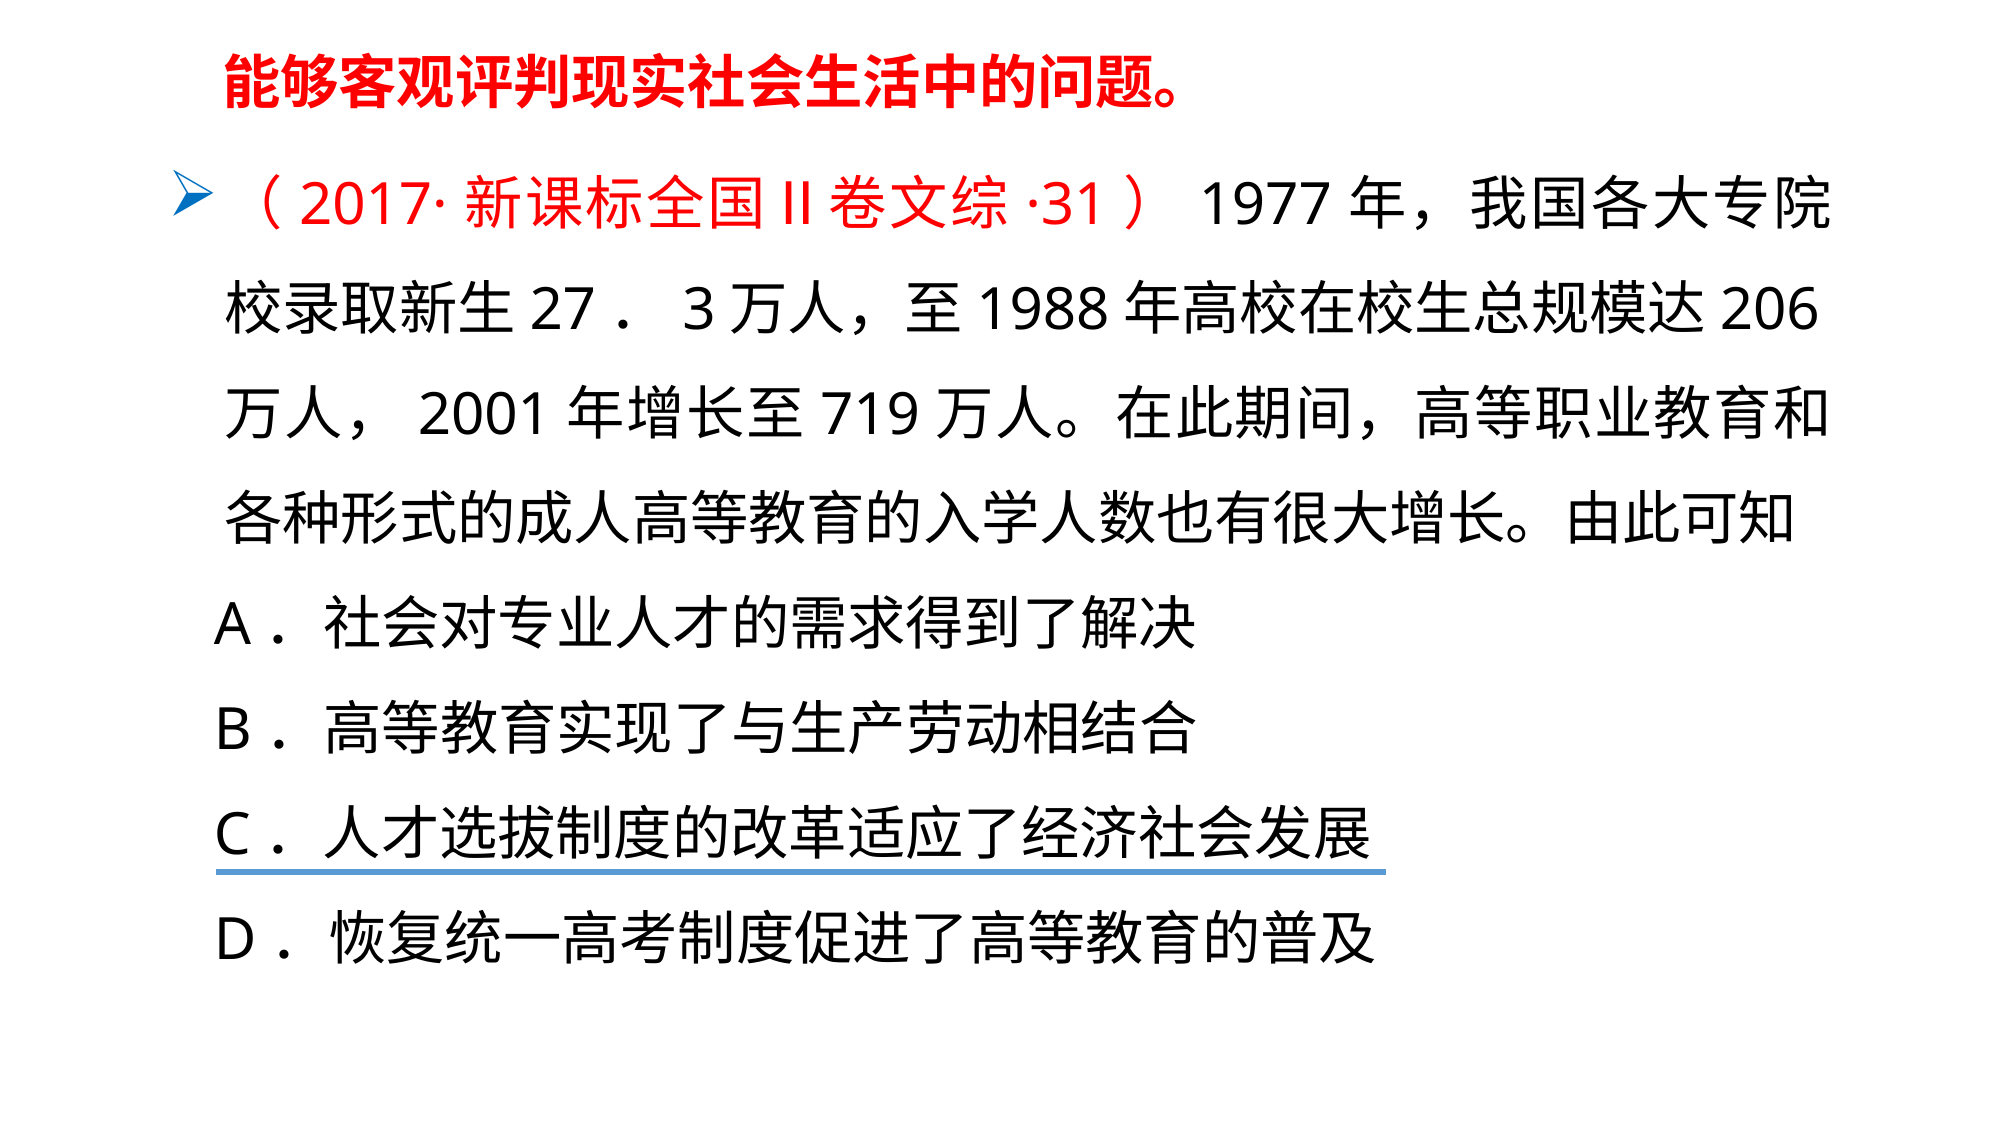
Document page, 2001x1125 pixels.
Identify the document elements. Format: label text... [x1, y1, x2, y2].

text_box 能够客观评判现实社会生活中的问题。 [207, 38, 1228, 124]
text_box （2017·新课标全国Ⅱ卷文综·31）1977年，我国各大专院校录取新生27．3万人，至1988年高校在校生总规模达206万人，2001年增长至719万人。在此期间，高等职业教育和各种形式的成人高等教育的入学人数也有很大增长。由此可知 A．社会对专业人才的需求得到了解决 B．高等教育实现了与生产劳动相结合 C．人才选拔制度的改革适应了经济社会发展 D．恢复统一高考制度促进了高等教育的普及 [153, 123, 1847, 979]
